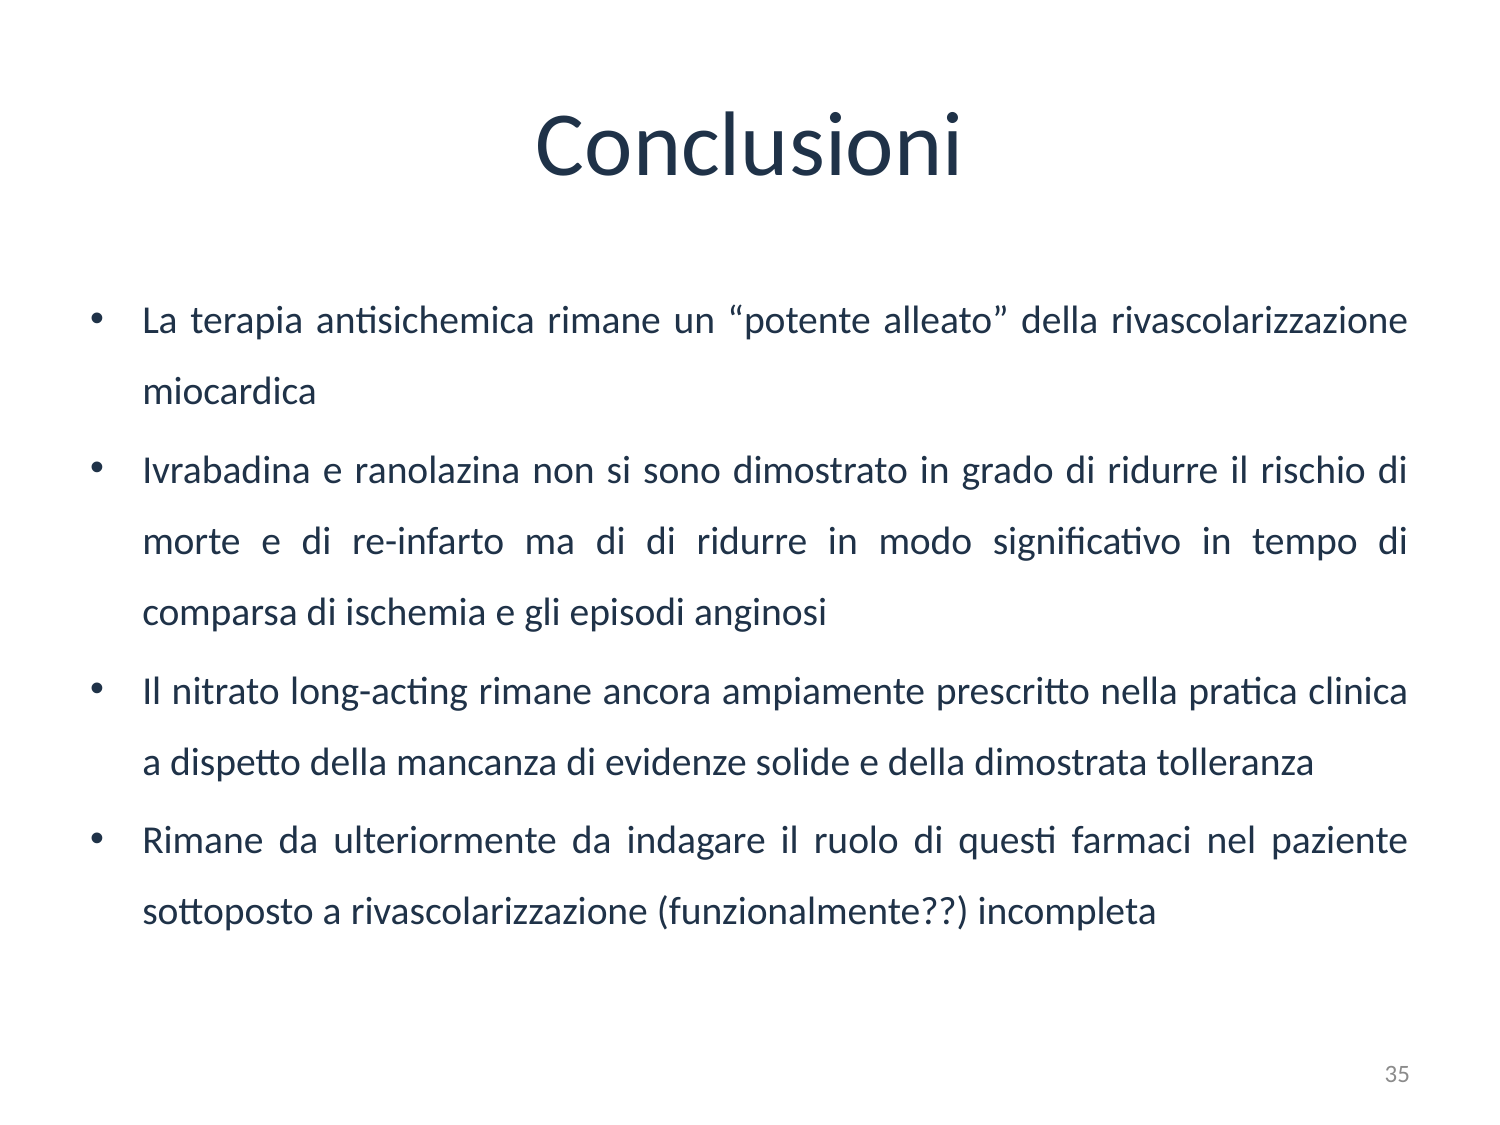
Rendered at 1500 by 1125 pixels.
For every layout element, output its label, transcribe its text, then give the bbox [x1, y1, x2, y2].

slide_number 35 [1074, 1042, 1425, 1103]
list La terapia antisichemica rimane un “potente alleato” della rivascolarizzazione miocardica Ivrabadina e ranolazina non si sono dimostrato in grado di ridurre il rischio di morte e di re-infarto ma di di ridurre in modo significativo in tempo di comparsa di ischemia e gli episodi anginosi Il nitrato long-acting rimane ancora ampiamente prescritto nella pratica clinica a dispetto della mancanza di evidenze solide e della dimostrata tolleranza Rimane da ulteriormente da indagare il ruolo di questi farmaci nel paziente sottoposto a rivascolarizzazione (funzionalmente??) incompleta [75, 262, 1425, 1005]
title Conclusioni [75, 45, 1425, 233]
